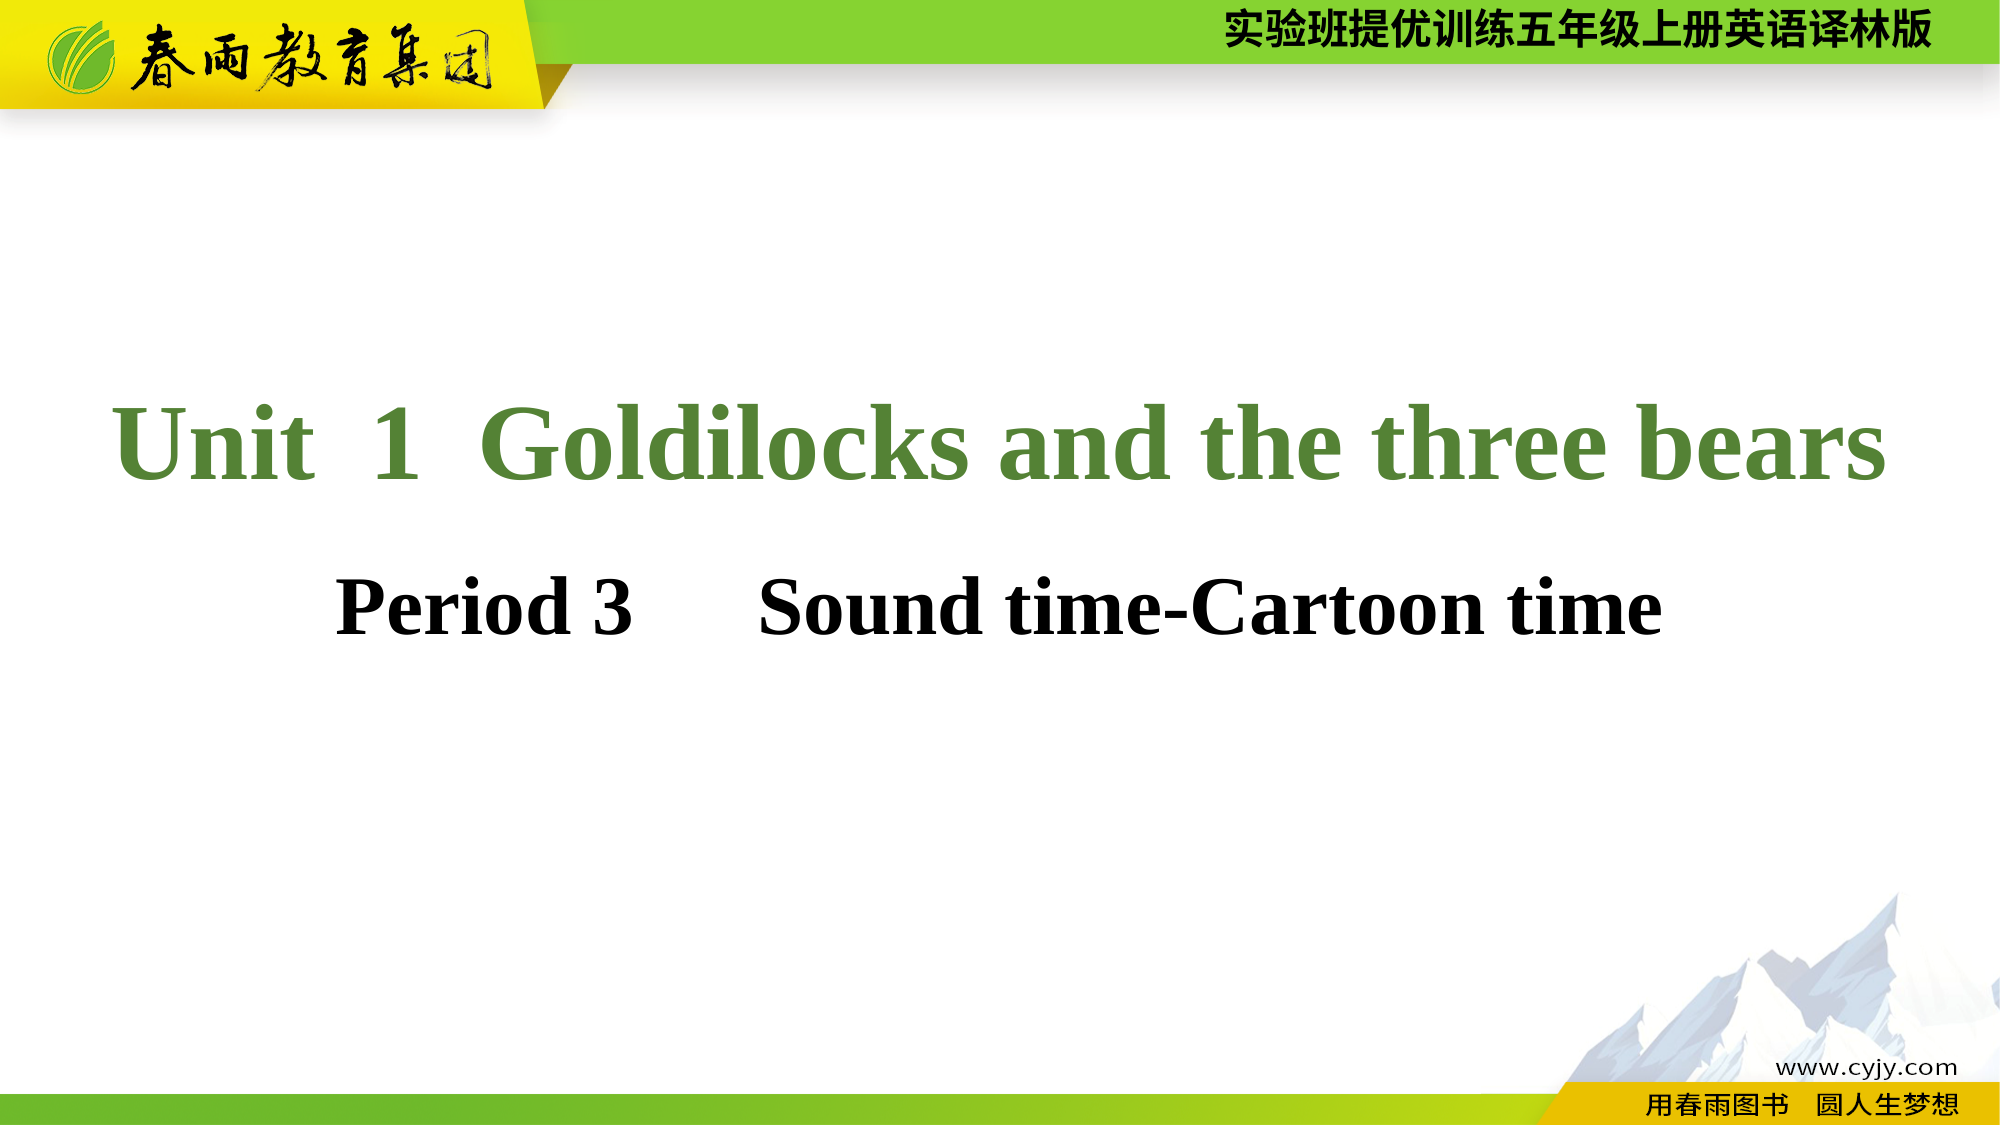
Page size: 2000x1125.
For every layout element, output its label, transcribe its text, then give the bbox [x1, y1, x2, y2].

text_box Unit 1 Goldilocks and the three bears Period 3 Sound time-Cartoon time [0, 298, 2000, 659]
picture [0, 0, 2000, 298]
picture [0, 659, 2000, 1125]
